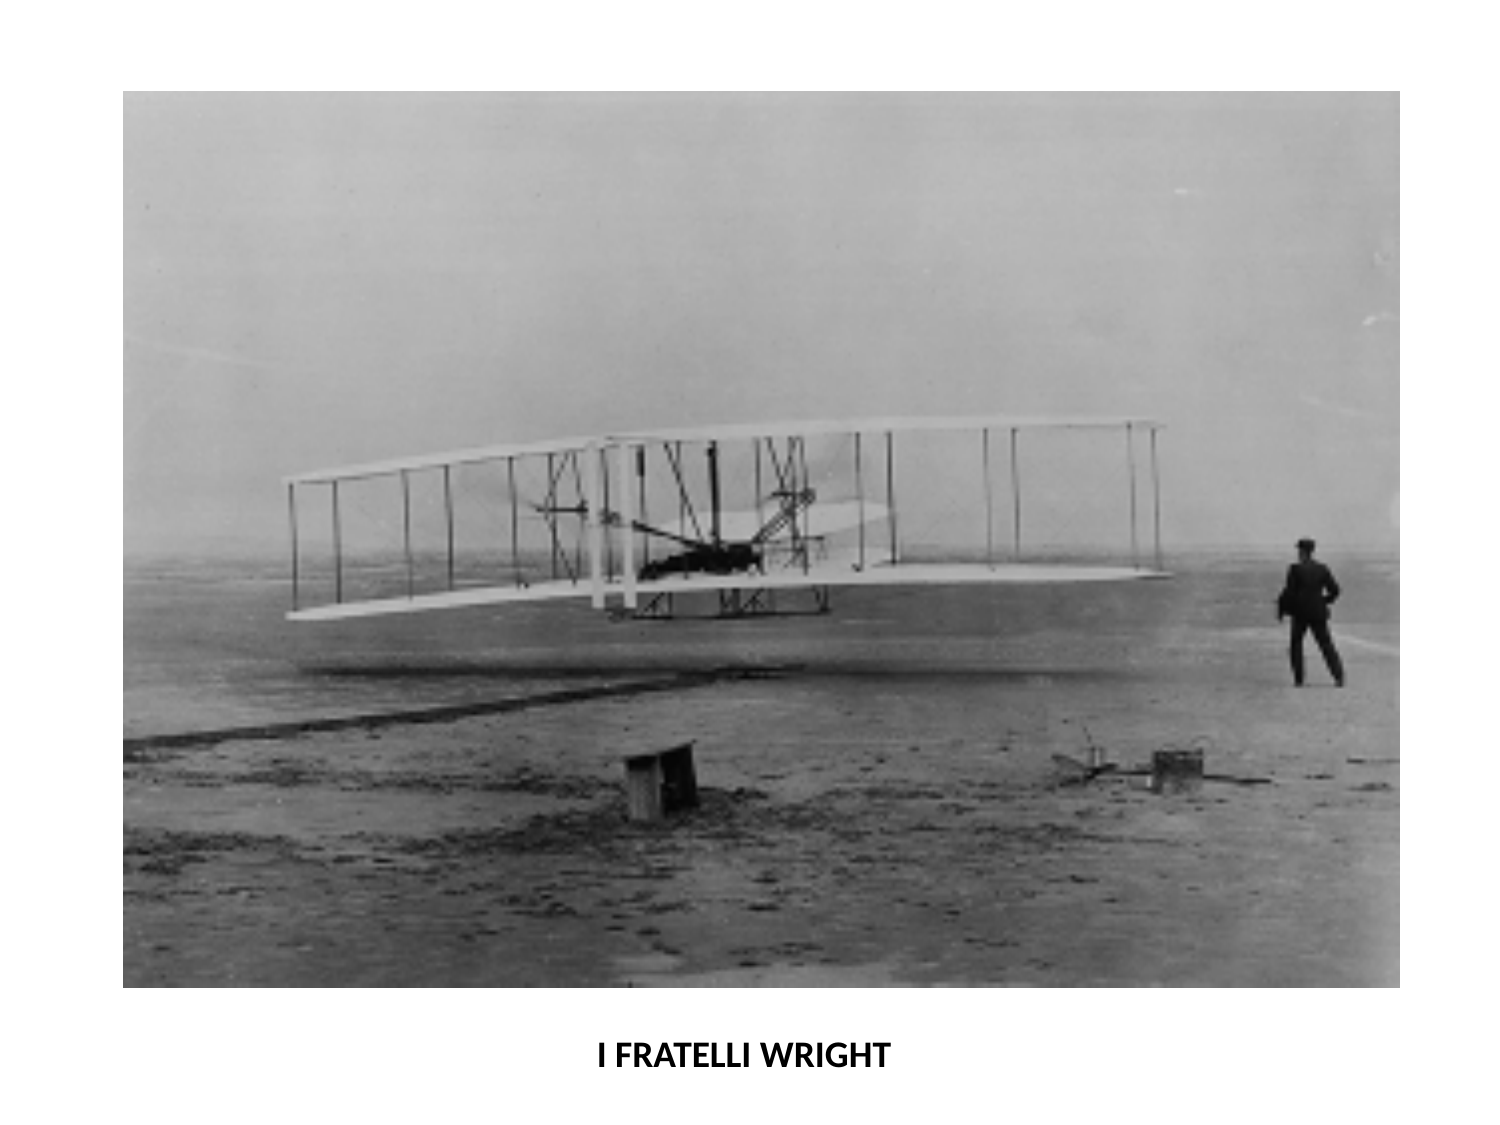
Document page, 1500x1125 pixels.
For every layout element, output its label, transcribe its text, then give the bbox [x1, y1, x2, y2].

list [123, 90, 1400, 989]
text_box I FRATELLI WRIGHT [159, 1023, 1329, 1083]
